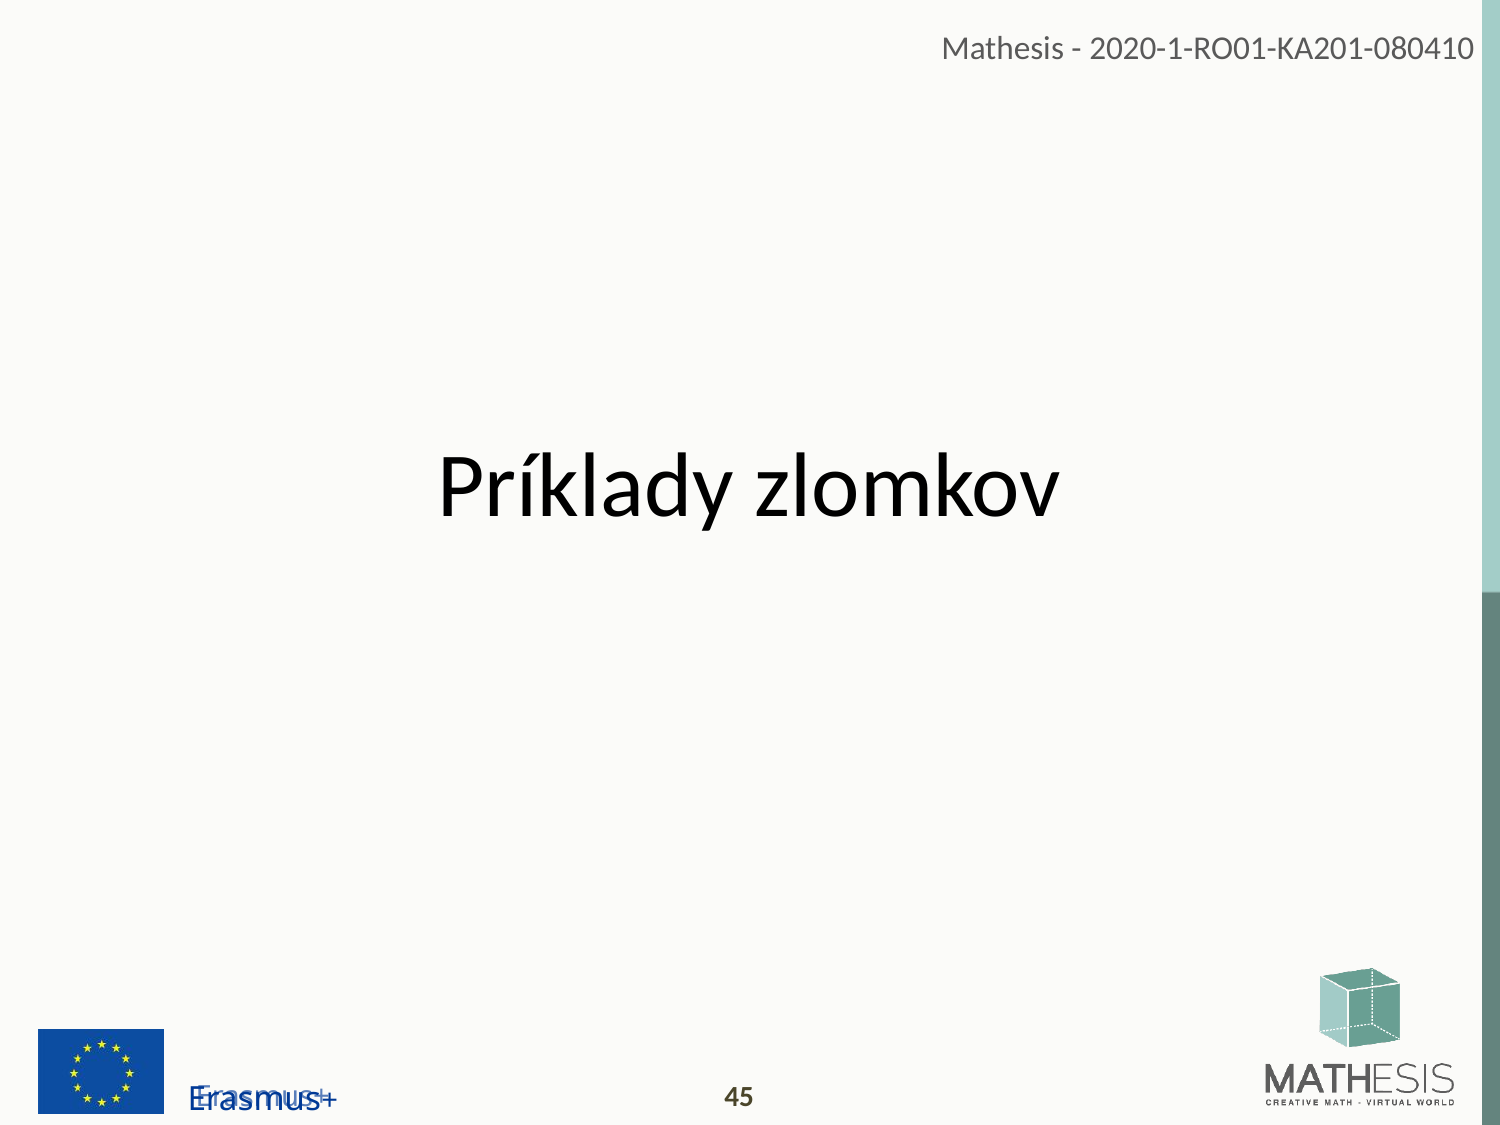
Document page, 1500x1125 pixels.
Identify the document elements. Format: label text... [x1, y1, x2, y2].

title Príklady zlomkov [75, 417, 1425, 606]
picture [38, 1029, 164, 1114]
